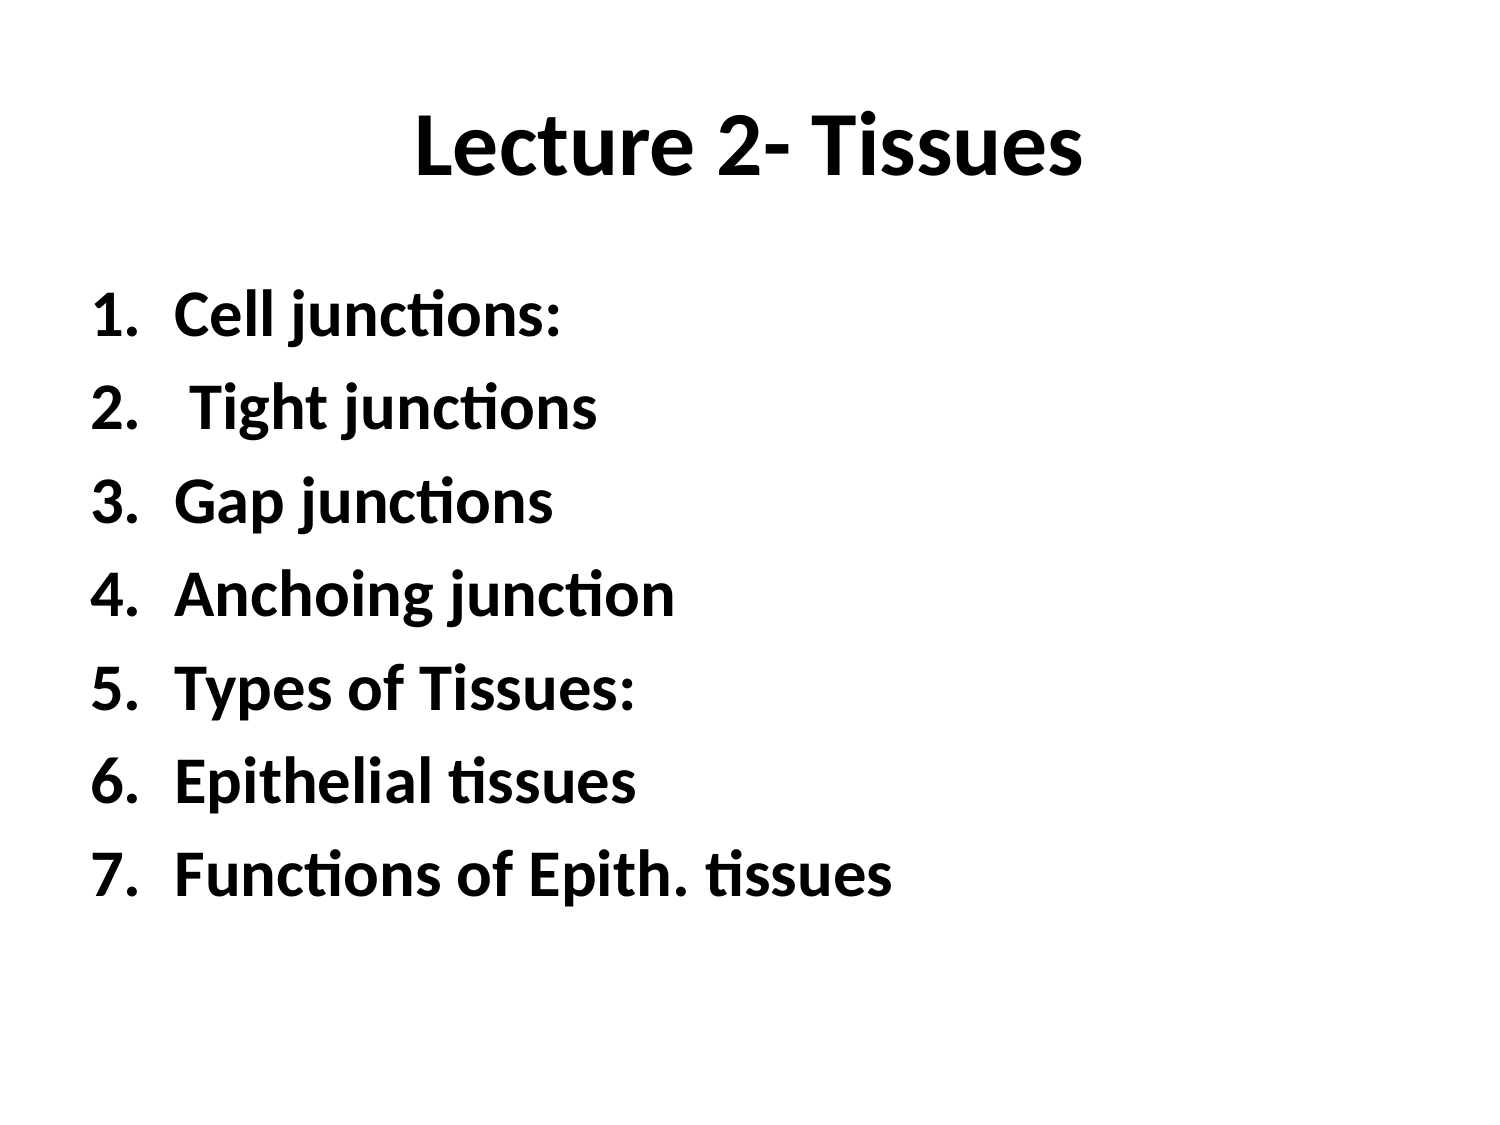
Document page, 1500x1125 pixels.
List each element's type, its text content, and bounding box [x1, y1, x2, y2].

title Lecture 2- Tissues [75, 45, 1425, 233]
list Cell junctions: Tight junctions Gap junctions Anchoing junction Types of Tissues: Epithelial tissues Functions of Epith. tissues [75, 262, 1425, 1005]
